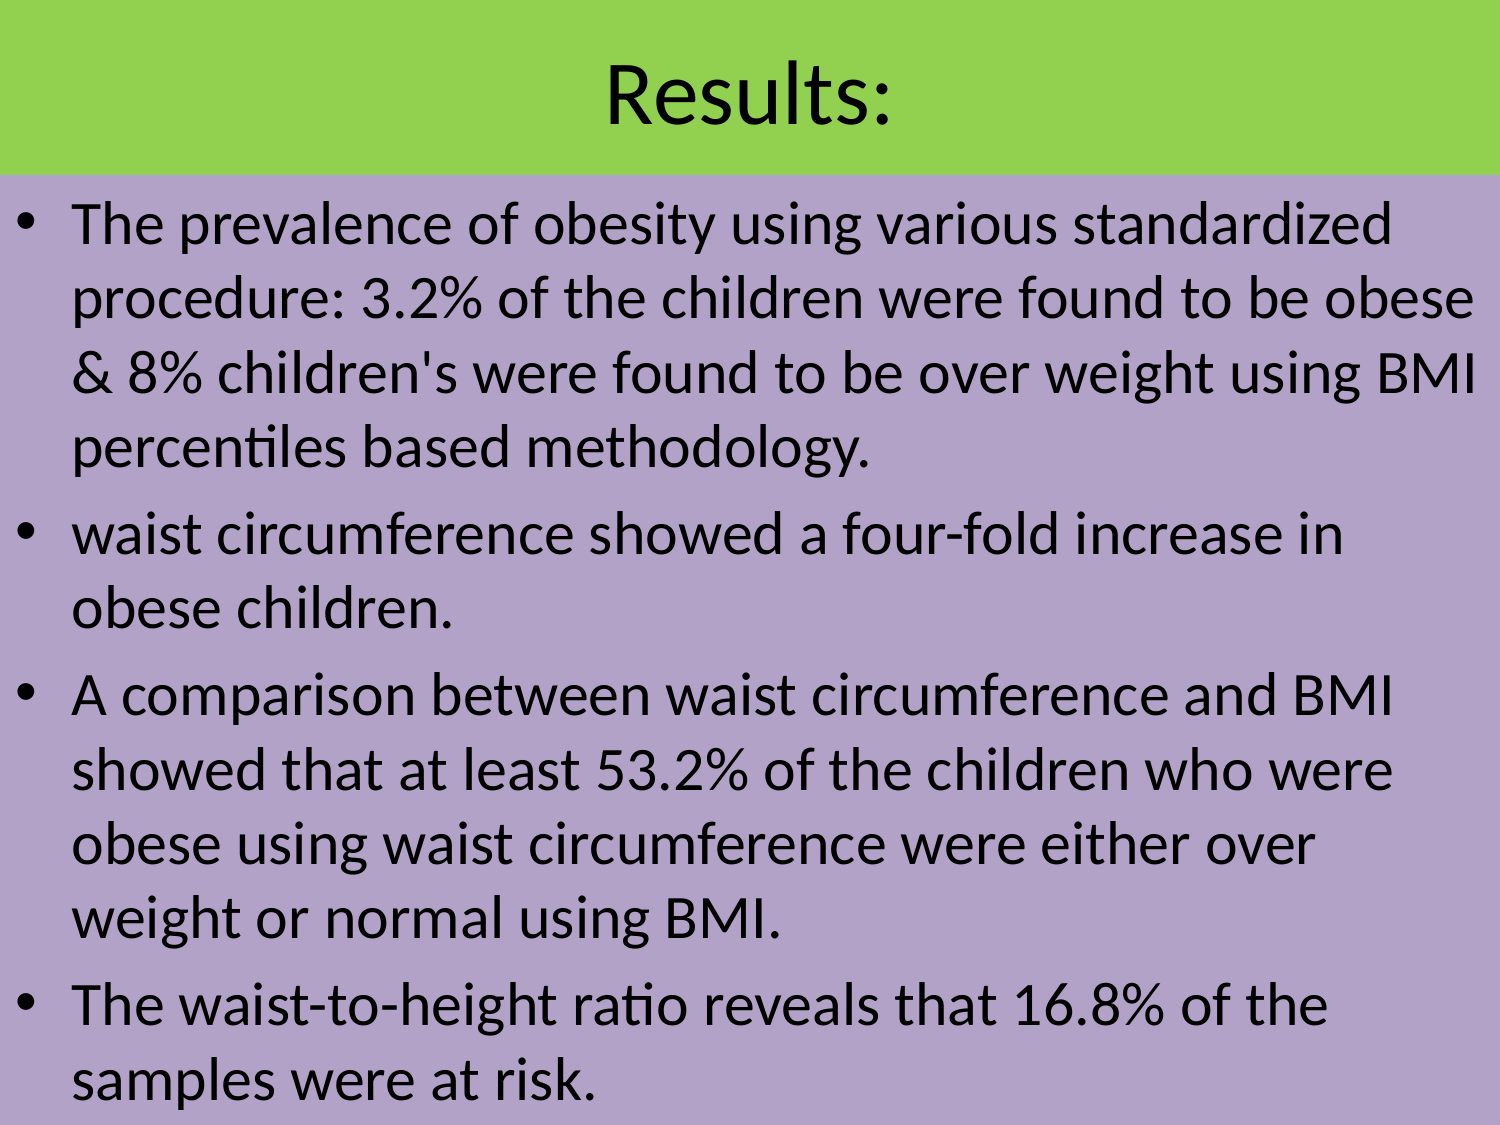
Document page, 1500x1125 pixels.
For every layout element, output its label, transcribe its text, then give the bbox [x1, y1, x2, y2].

title Results: [0, 0, 1500, 174]
list The prevalence of obesity using various standardized procedure: 3.2% of the children were found to be obese & 8% children's were found to be over weight using BMI percentiles based methodology. waist circumference showed a four-fold increase in obese children. A comparison between waist circumference and BMI showed that at least 53.2% of the children who were obese using waist circumference were either over weight or normal using BMI. The waist-to-height ratio reveals that 16.8% of the samples were at risk. [0, 174, 1500, 1125]
